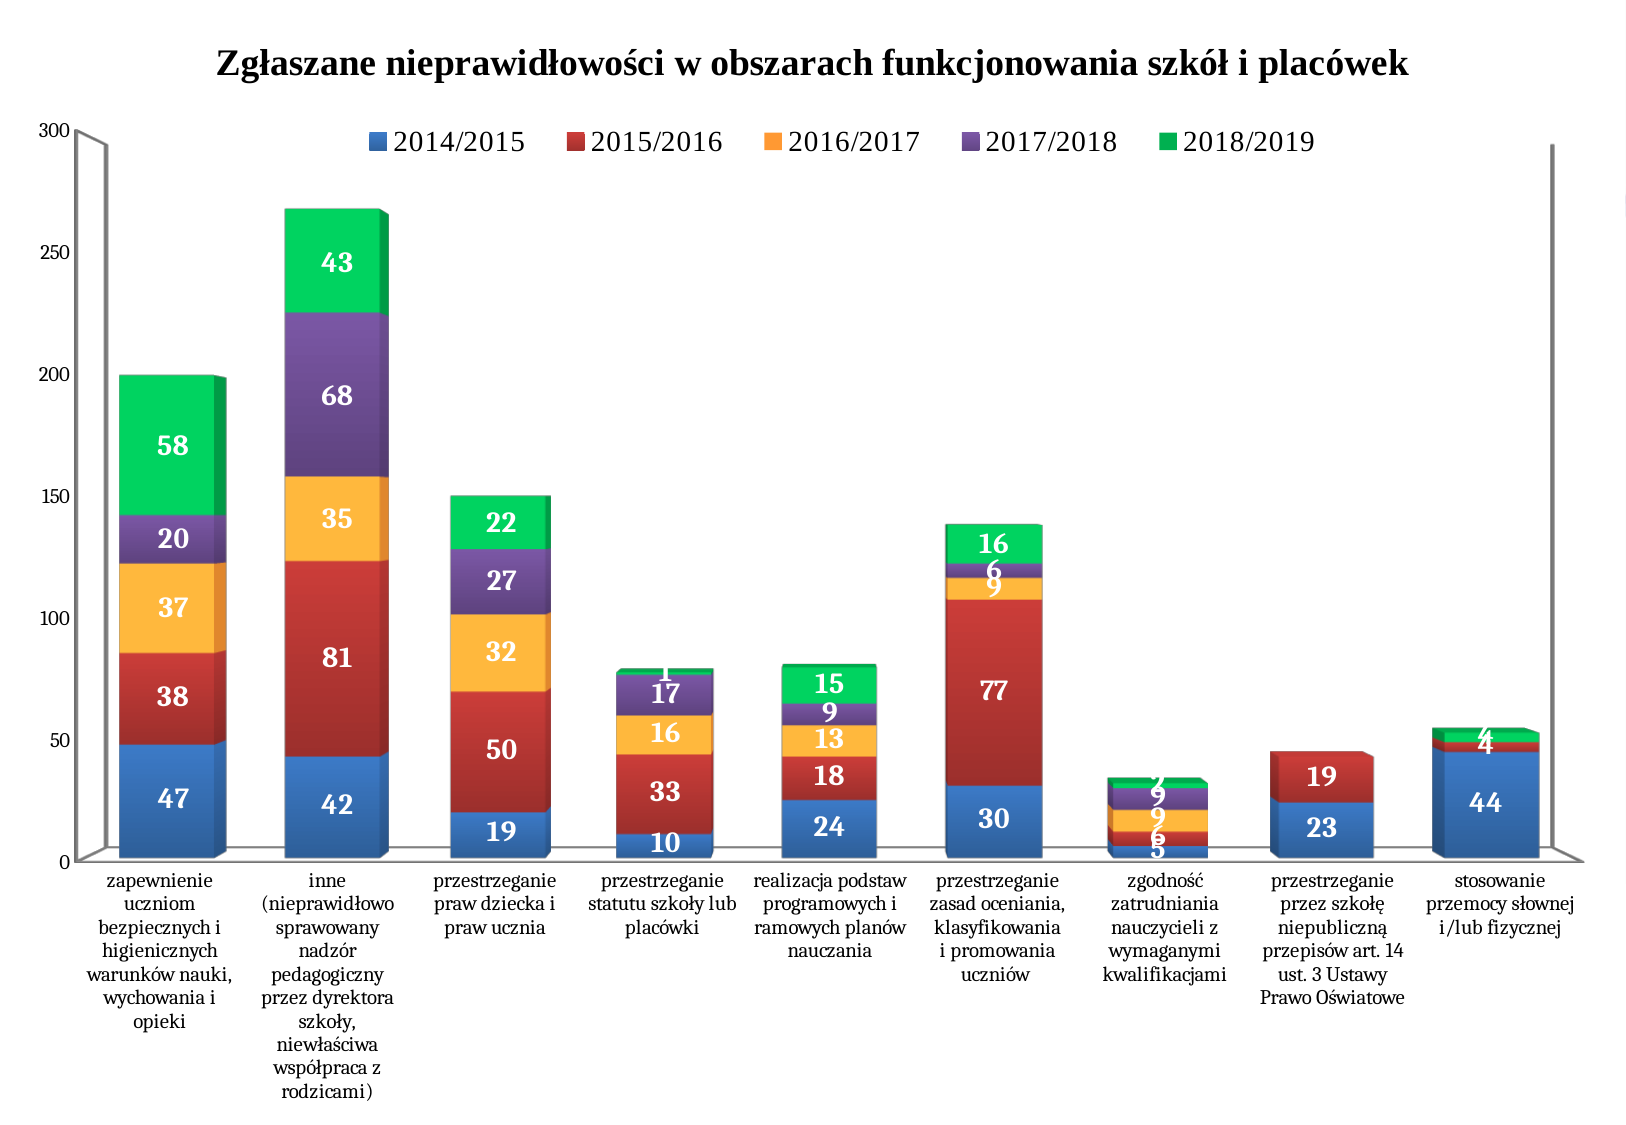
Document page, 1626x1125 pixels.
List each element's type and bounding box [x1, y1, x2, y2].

chart [0, 0, 1625, 1125]
